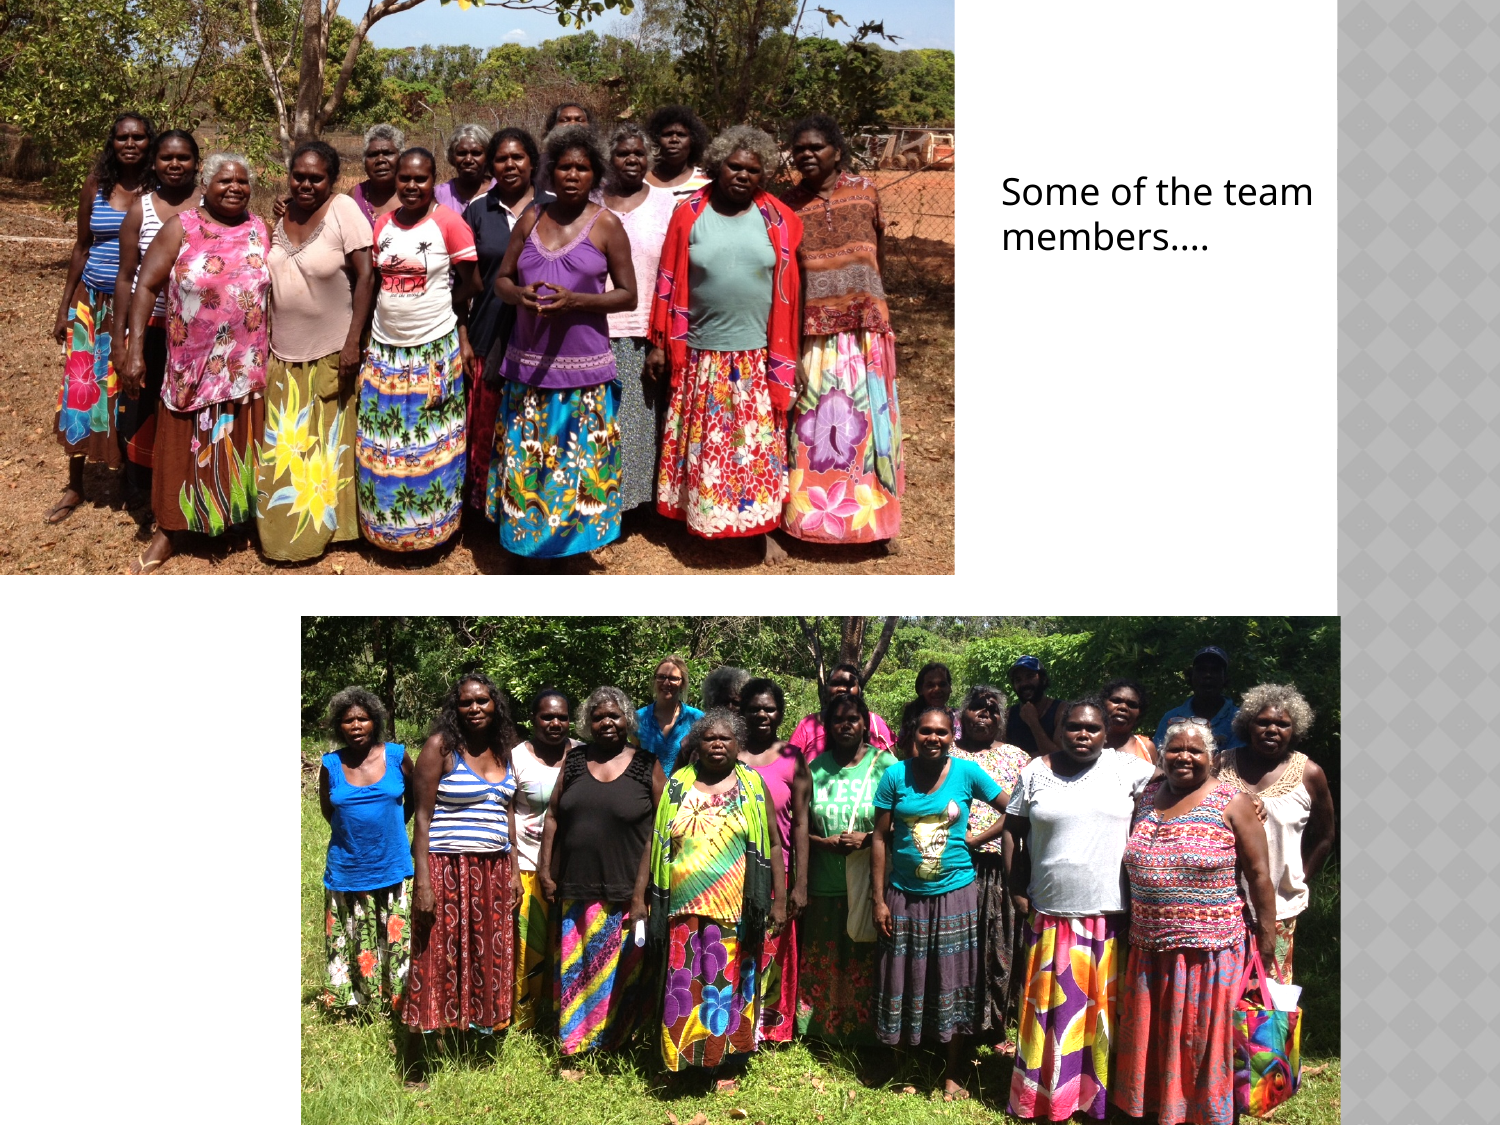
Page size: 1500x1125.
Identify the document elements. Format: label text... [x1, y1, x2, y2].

picture [300, 615, 1341, 1125]
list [0, 0, 956, 575]
text_box Some of the team members.... [986, 160, 1341, 266]
